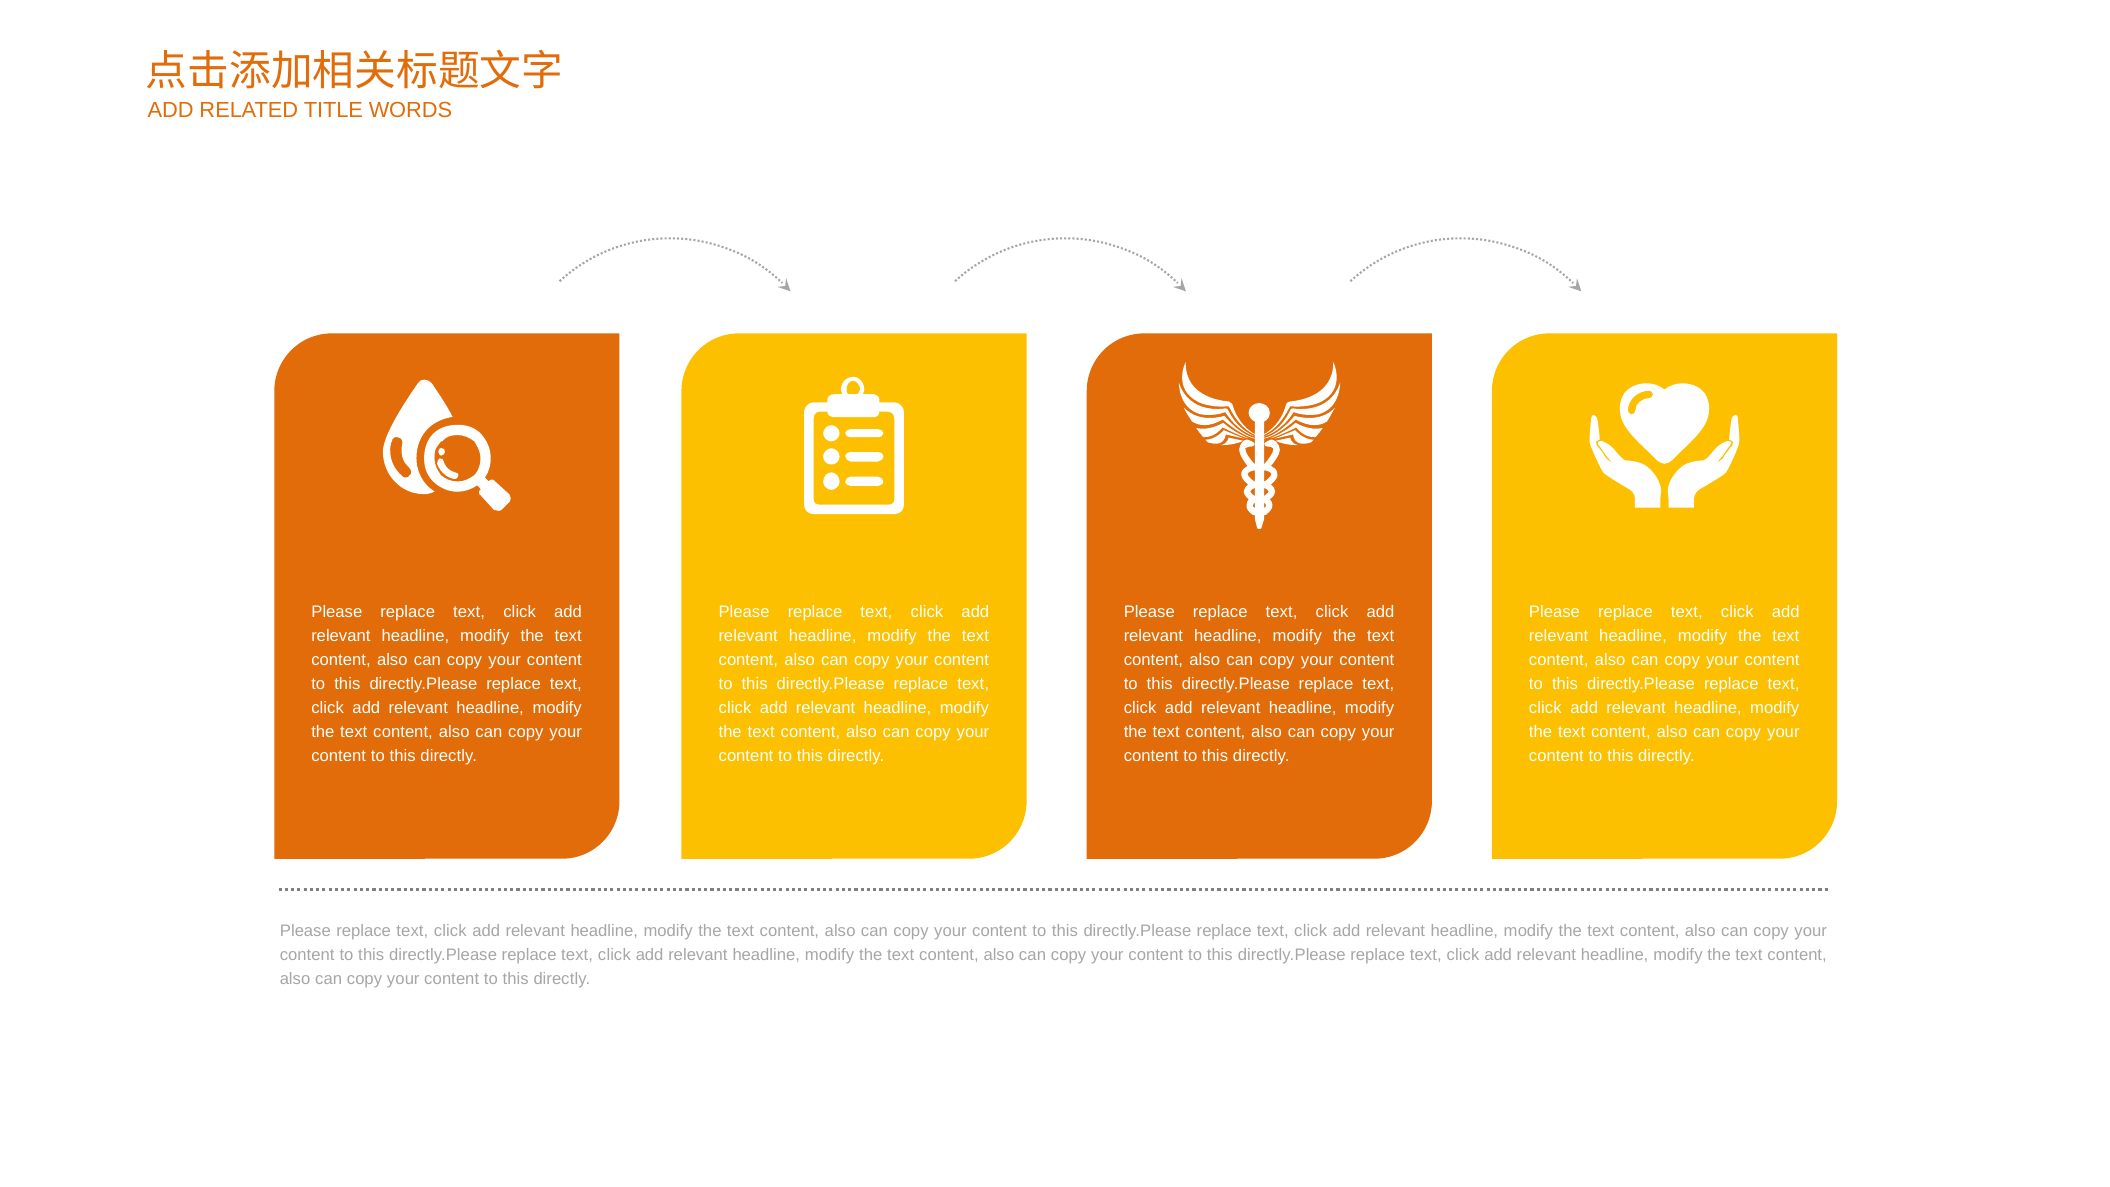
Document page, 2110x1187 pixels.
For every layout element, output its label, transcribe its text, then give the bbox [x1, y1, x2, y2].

text_box [954, 237, 1186, 402]
text_box [1490, 332, 1839, 860]
text_box [559, 237, 791, 402]
text_box [1085, 332, 1433, 860]
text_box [1171, 361, 1347, 529]
text_box Please replace text, click add relevant headline, modify the text content, also can copy your content to this directly.Please replace text, click add relevant headline, modify the text content, also can copy your content to this directly. [718, 597, 990, 765]
text_box [1350, 237, 1582, 402]
text_box ADD RELATED TITLE WORDS [147, 96, 453, 123]
text_box Please replace text, click add relevant headline, modify the text content, also can copy your content to this directly.Please replace text, click add relevant headline, modify the text content, also can copy your content to this directly. [1123, 597, 1395, 765]
text_box Please replace text, click add relevant headline, modify the text content, also can copy your content to this directly.Please replace text, click add relevant headline, modify the text content, also can copy your content to this directly.Please replace text, click add relevant headline, modify the text content, also can copy your content to this directly.Please replace text, click add relevant headline, modify the text content, also can copy your content to this directly. [279, 916, 1830, 989]
text_box 点击添加相关标题文字 [145, 43, 564, 95]
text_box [382, 379, 511, 512]
text_box [273, 332, 621, 860]
text_box [680, 332, 1028, 860]
text_box Please replace text, click add relevant headline, modify the text content, also can copy your content to this directly.Please replace text, click add relevant headline, modify the text content, also can copy your content to this directly. [1528, 597, 1800, 765]
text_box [804, 376, 904, 515]
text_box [1589, 383, 1740, 508]
text_box Please replace text, click add relevant headline, modify the text content, also can copy your content to this directly.Please replace text, click add relevant headline, modify the text content, also can copy your content to this directly. [311, 597, 583, 765]
